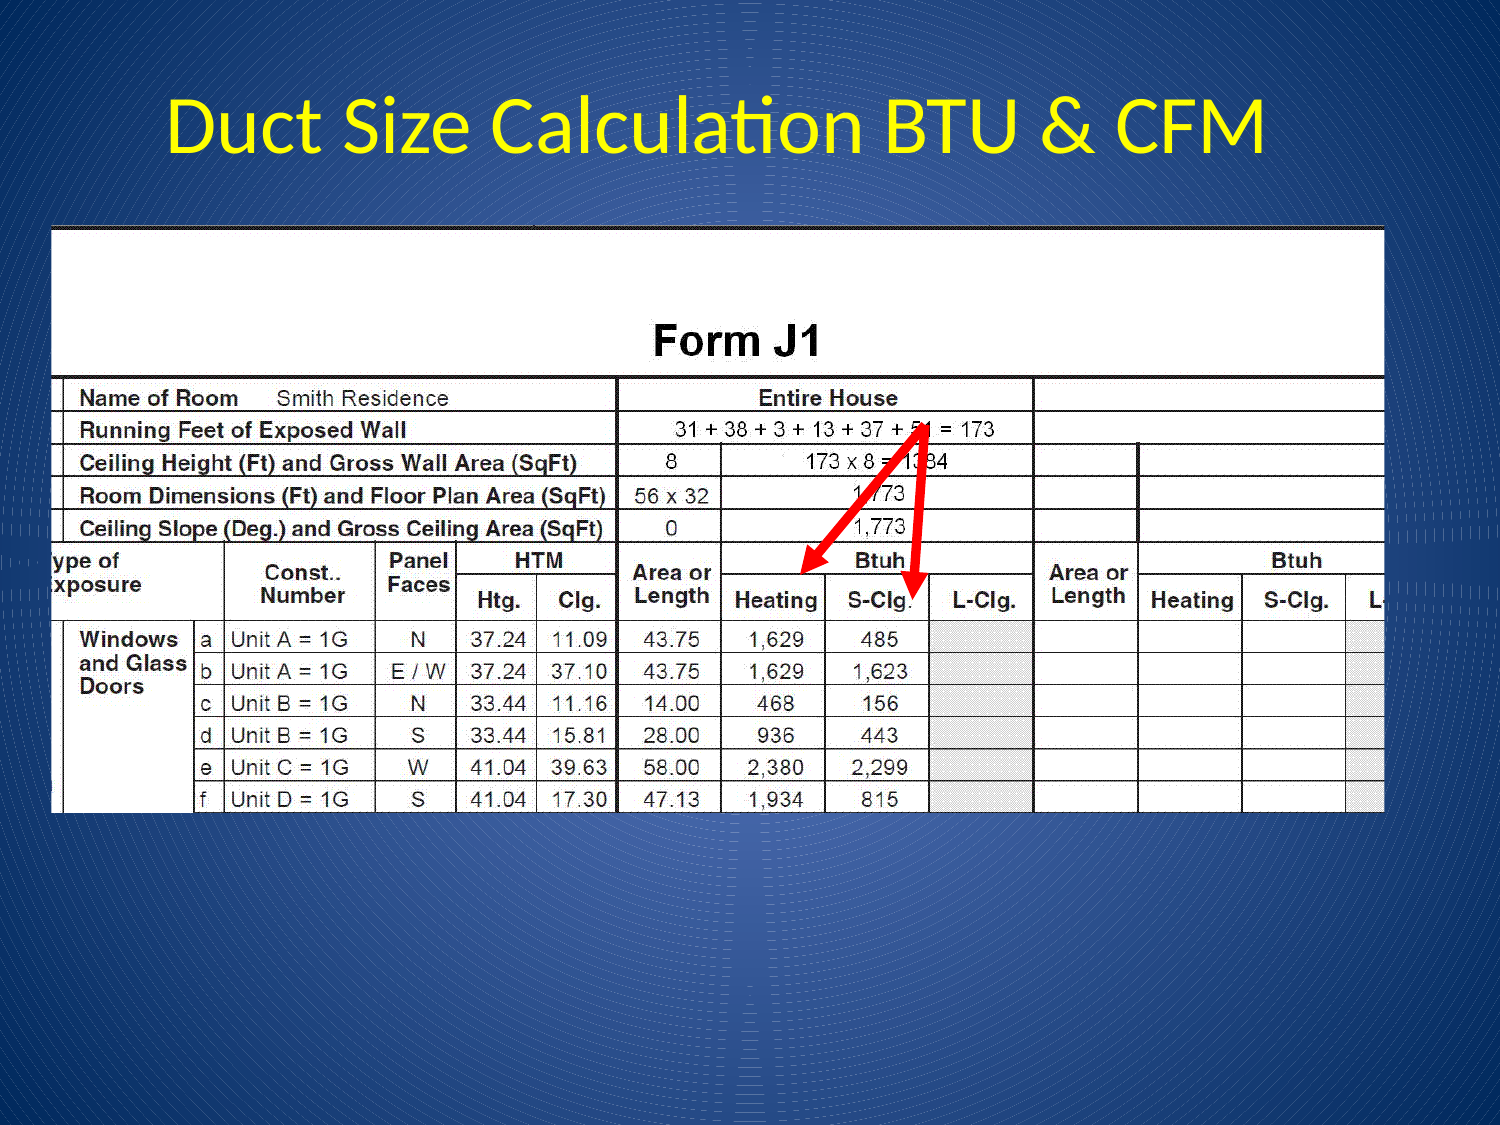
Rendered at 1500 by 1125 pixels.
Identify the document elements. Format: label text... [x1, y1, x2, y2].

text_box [912, 424, 926, 601]
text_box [799, 424, 911, 576]
picture [50, 224, 1385, 813]
text_box Duct Size Calculation BTU & CFM [150, 62, 1285, 178]
